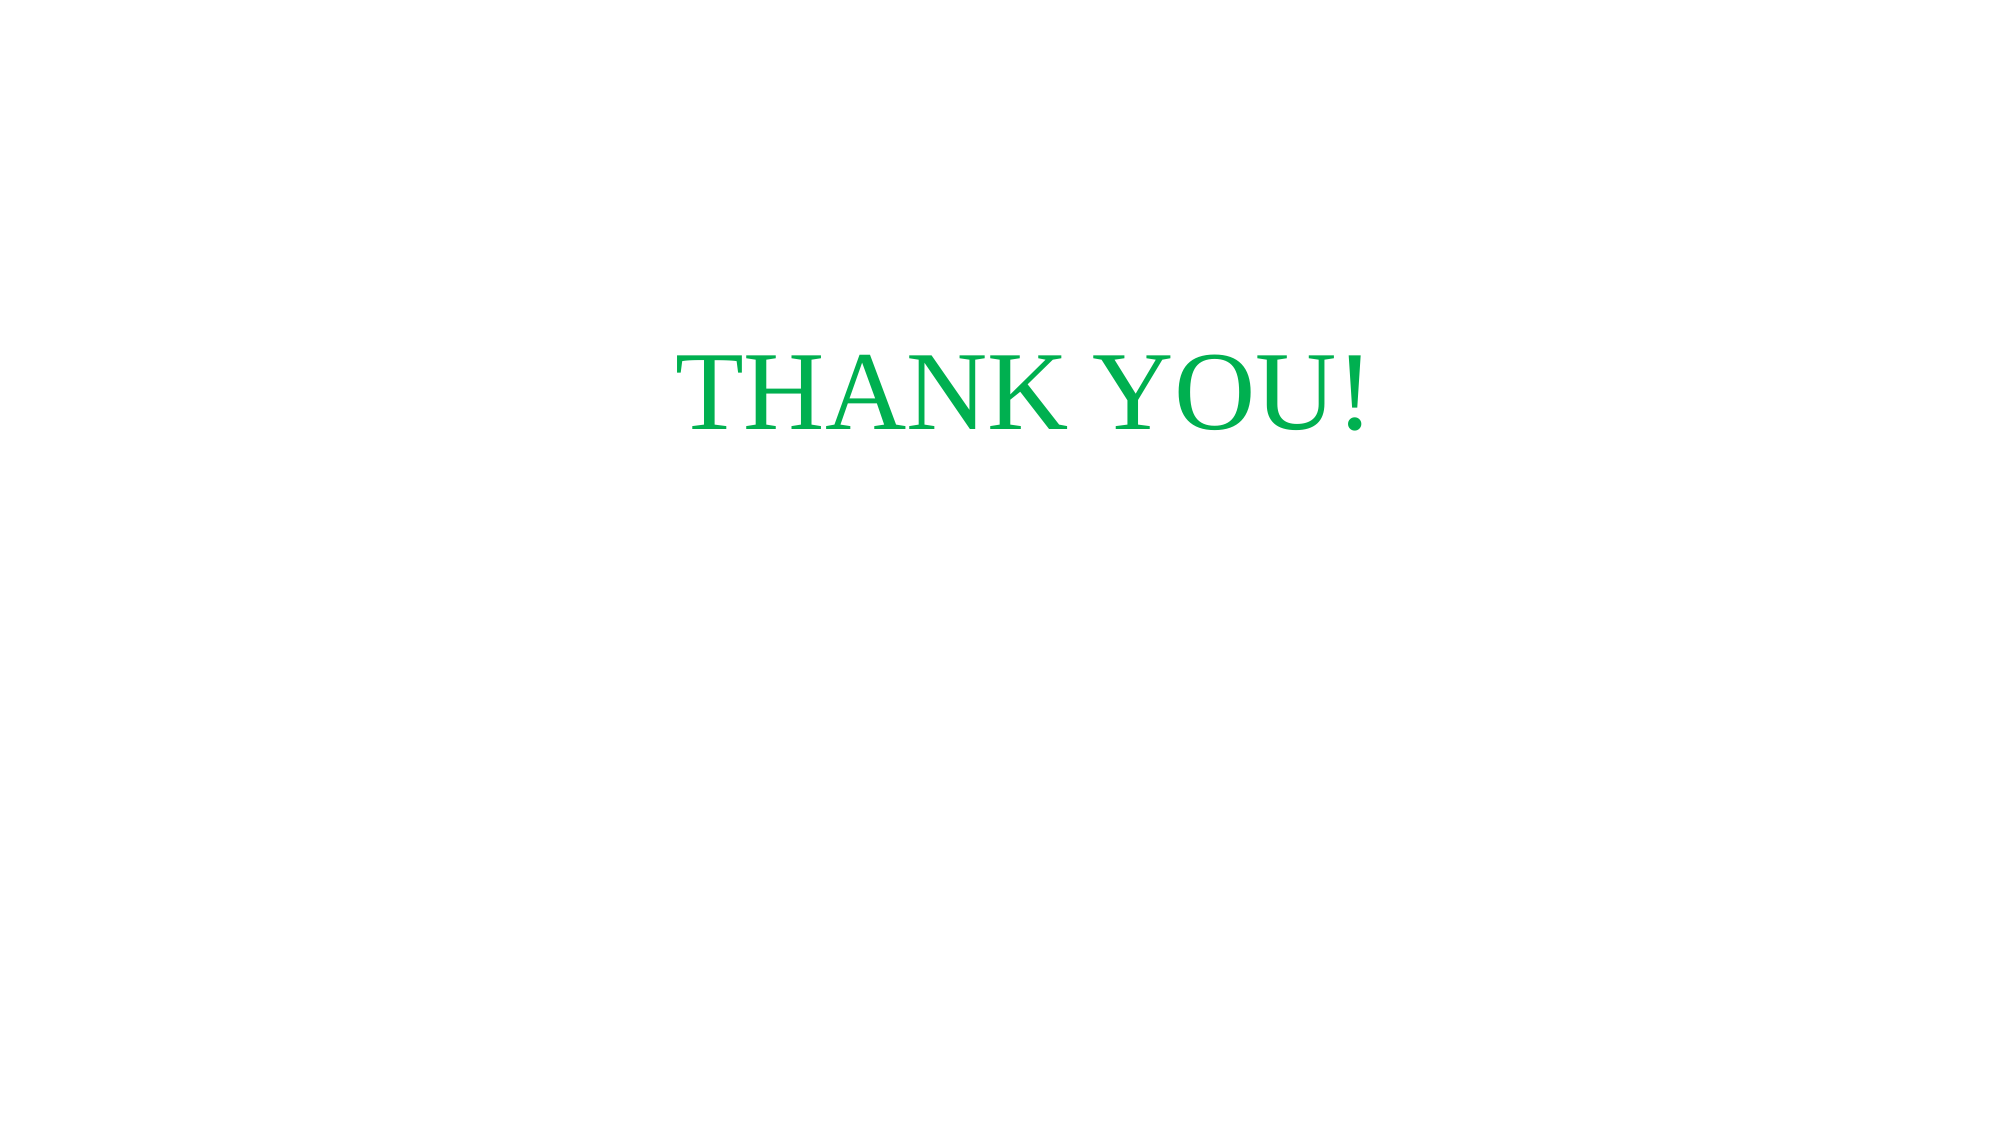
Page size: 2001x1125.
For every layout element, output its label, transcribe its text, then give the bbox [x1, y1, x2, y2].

title THANK YOU! [337, 212, 1713, 575]
